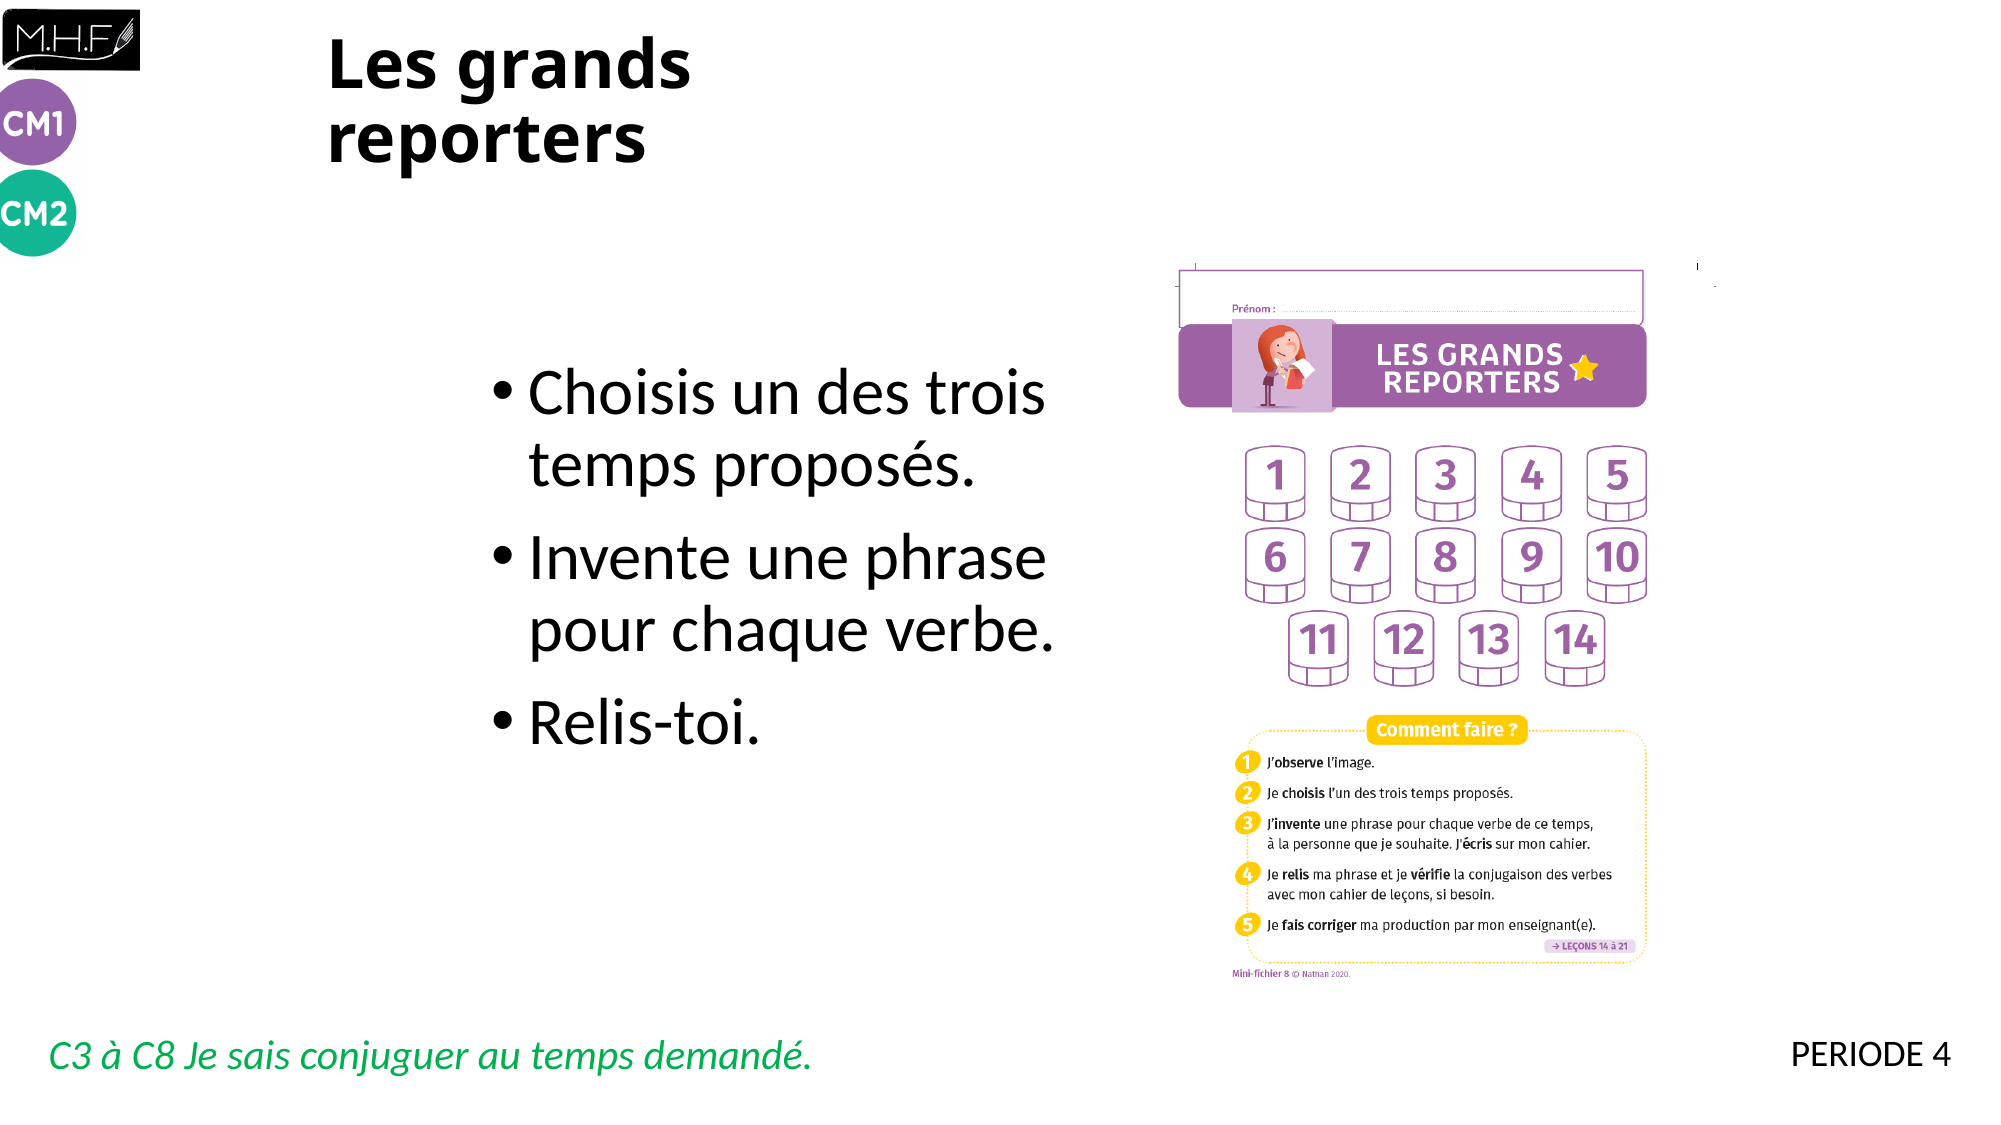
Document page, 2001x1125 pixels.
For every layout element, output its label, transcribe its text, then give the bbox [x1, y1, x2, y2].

title Les grands reporters [311, 21, 968, 185]
picture [1175, 263, 1717, 990]
text_box PERIODE 4 [1362, 1021, 1967, 1082]
text_box C3 à C8 Je sais conjuguer au temps demandé. [33, 1020, 1034, 1086]
text_box Choisis un des trois temps proposés. Invente une phrase pour chaque verbe. Relis-toi. [476, 349, 1199, 1125]
picture [0, 7, 140, 259]
